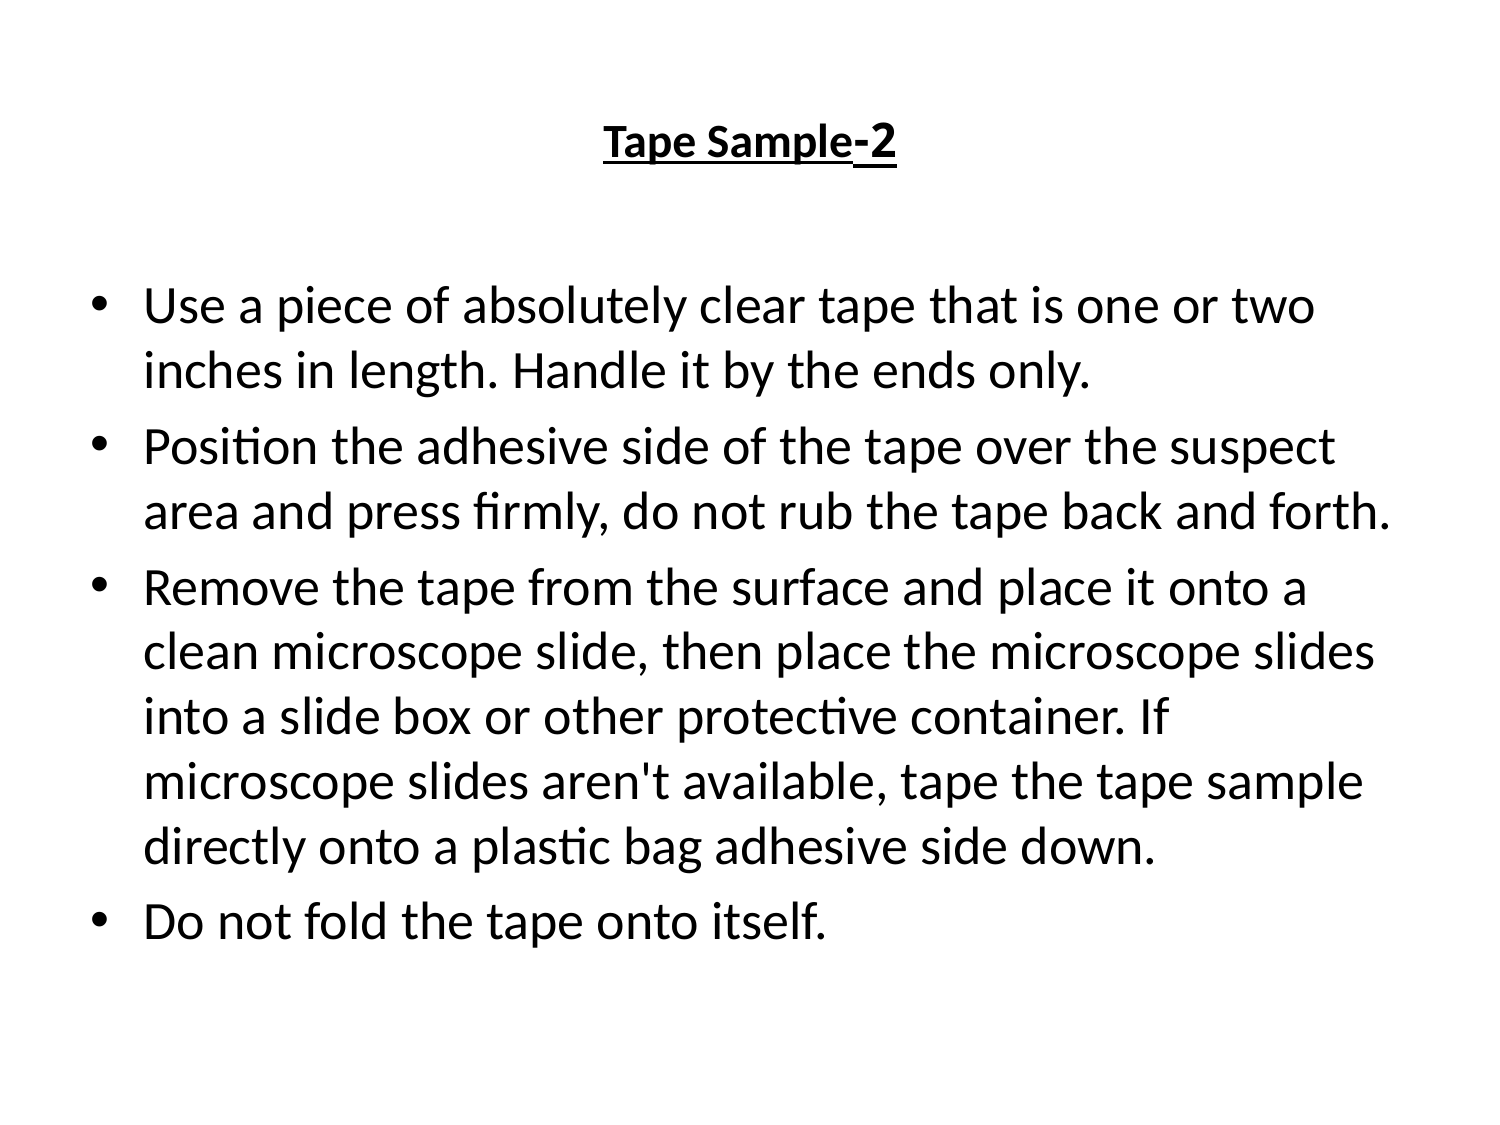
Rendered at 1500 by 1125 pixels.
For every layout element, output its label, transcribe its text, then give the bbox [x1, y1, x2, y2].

title 2-Tape Sample [75, 45, 1425, 233]
list Use a piece of absolutely clear tape that is one or two inches in length. Handle it by the ends only. Position the adhesive side of the tape over the suspect area and press firmly, do not rub the tape back and forth. Remove the tape from the surface and place it onto a clean microscope slide, then place the microscope slides into a slide box or other protective container. If microscope slides aren't available, tape the tape sample directly onto a plastic bag adhesive side down. Do not fold the tape onto itself. [75, 262, 1425, 1005]
